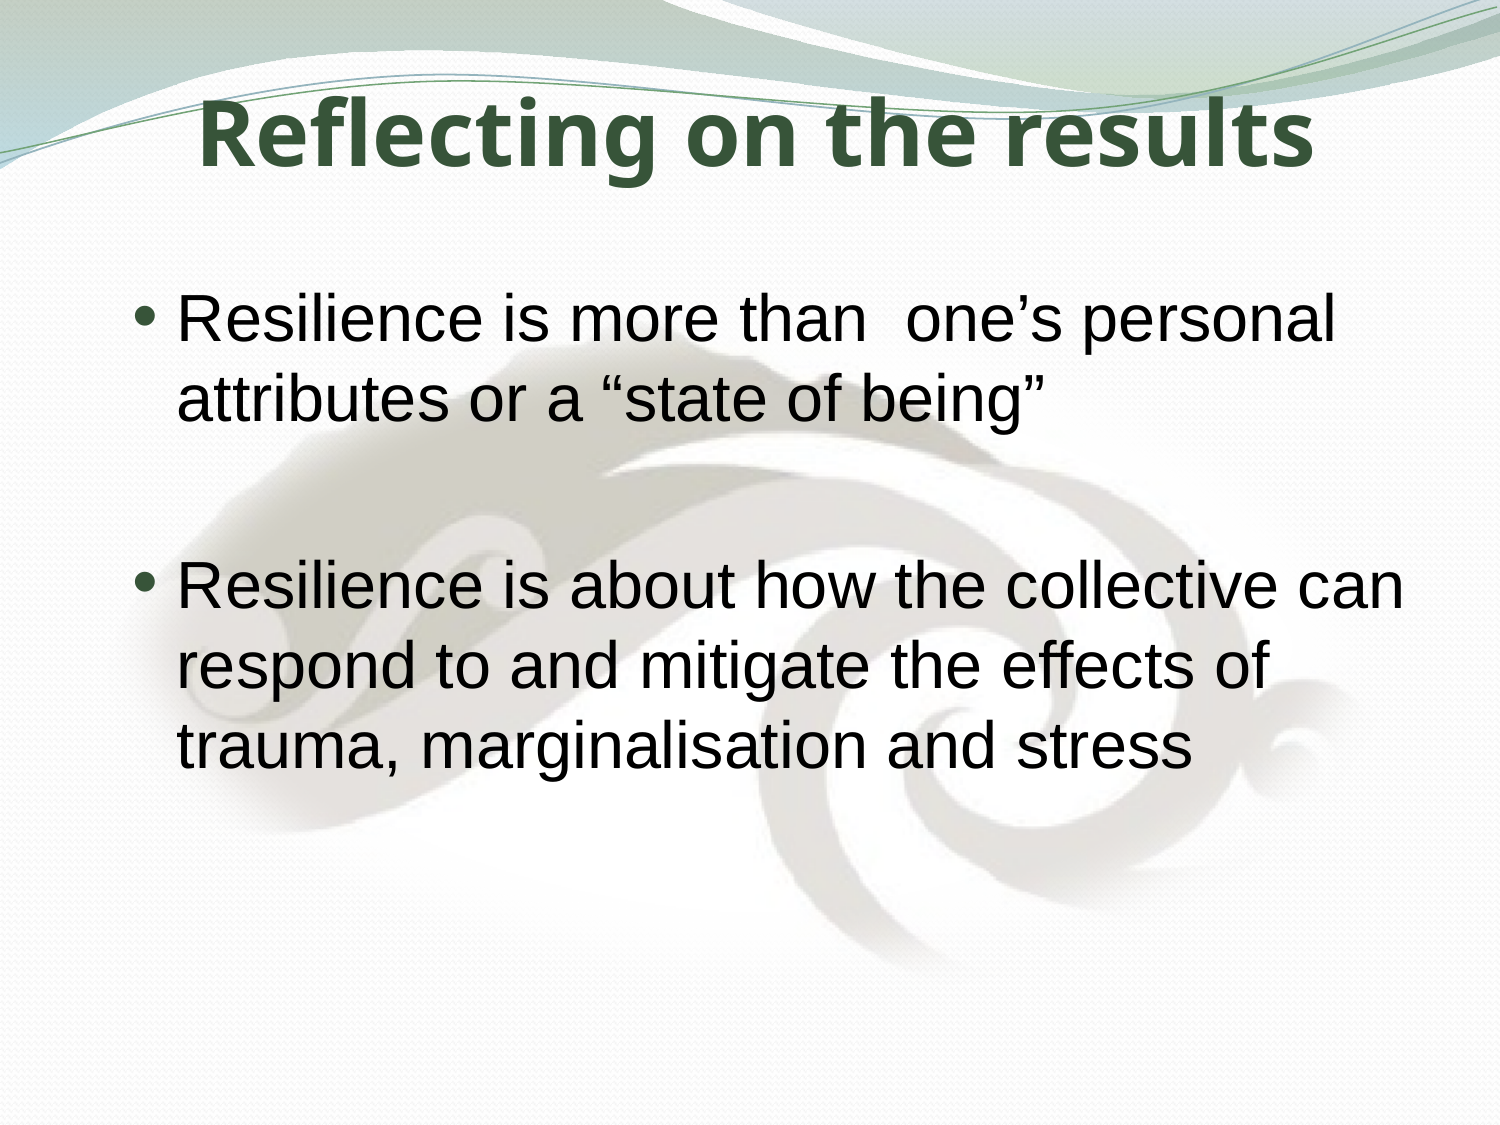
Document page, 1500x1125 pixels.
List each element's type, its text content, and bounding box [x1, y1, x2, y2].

title Reflecting on the results [80, 54, 1431, 186]
list Resilience is more than one’s personal attributes or a “state of being” Resilience is about how the collective can respond to and mitigate the effects of trauma, marginalisation and stress [117, 275, 1425, 1025]
